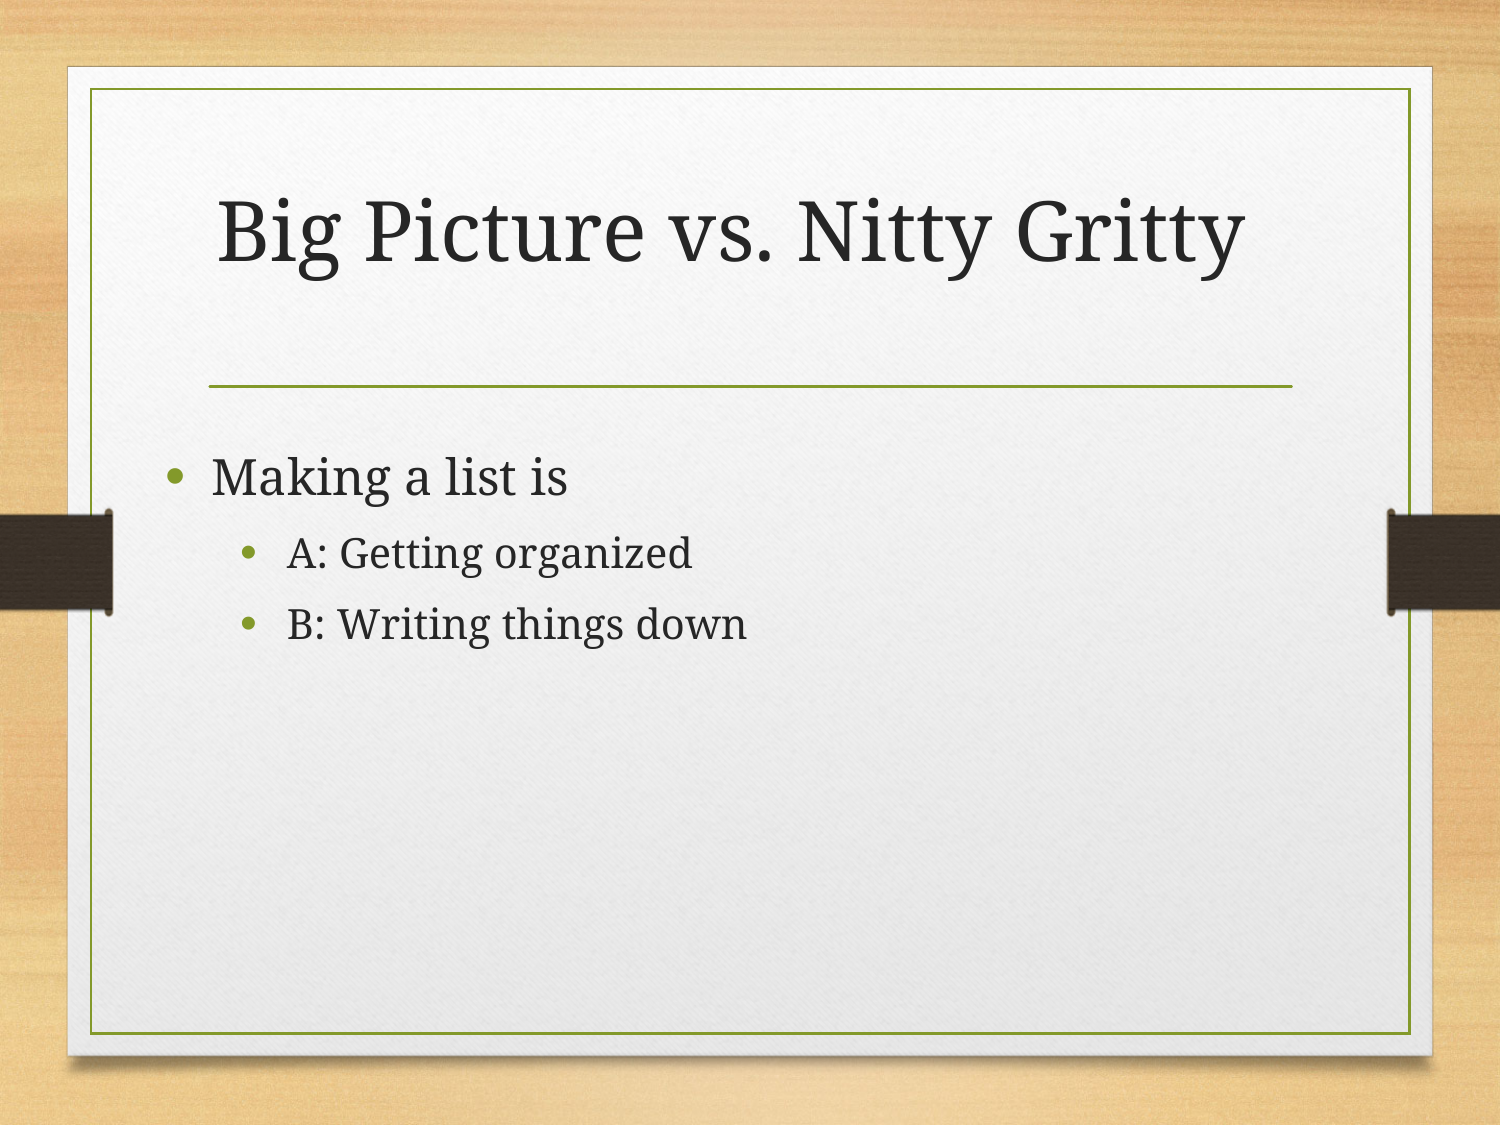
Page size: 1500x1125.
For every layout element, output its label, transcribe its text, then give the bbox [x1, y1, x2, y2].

picture [0, 0, 1500, 1125]
list Making a list is A: Getting organized B: Writing things down [150, 438, 1476, 1086]
title Big Picture vs. Nitty Gritty [111, 136, 1351, 320]
